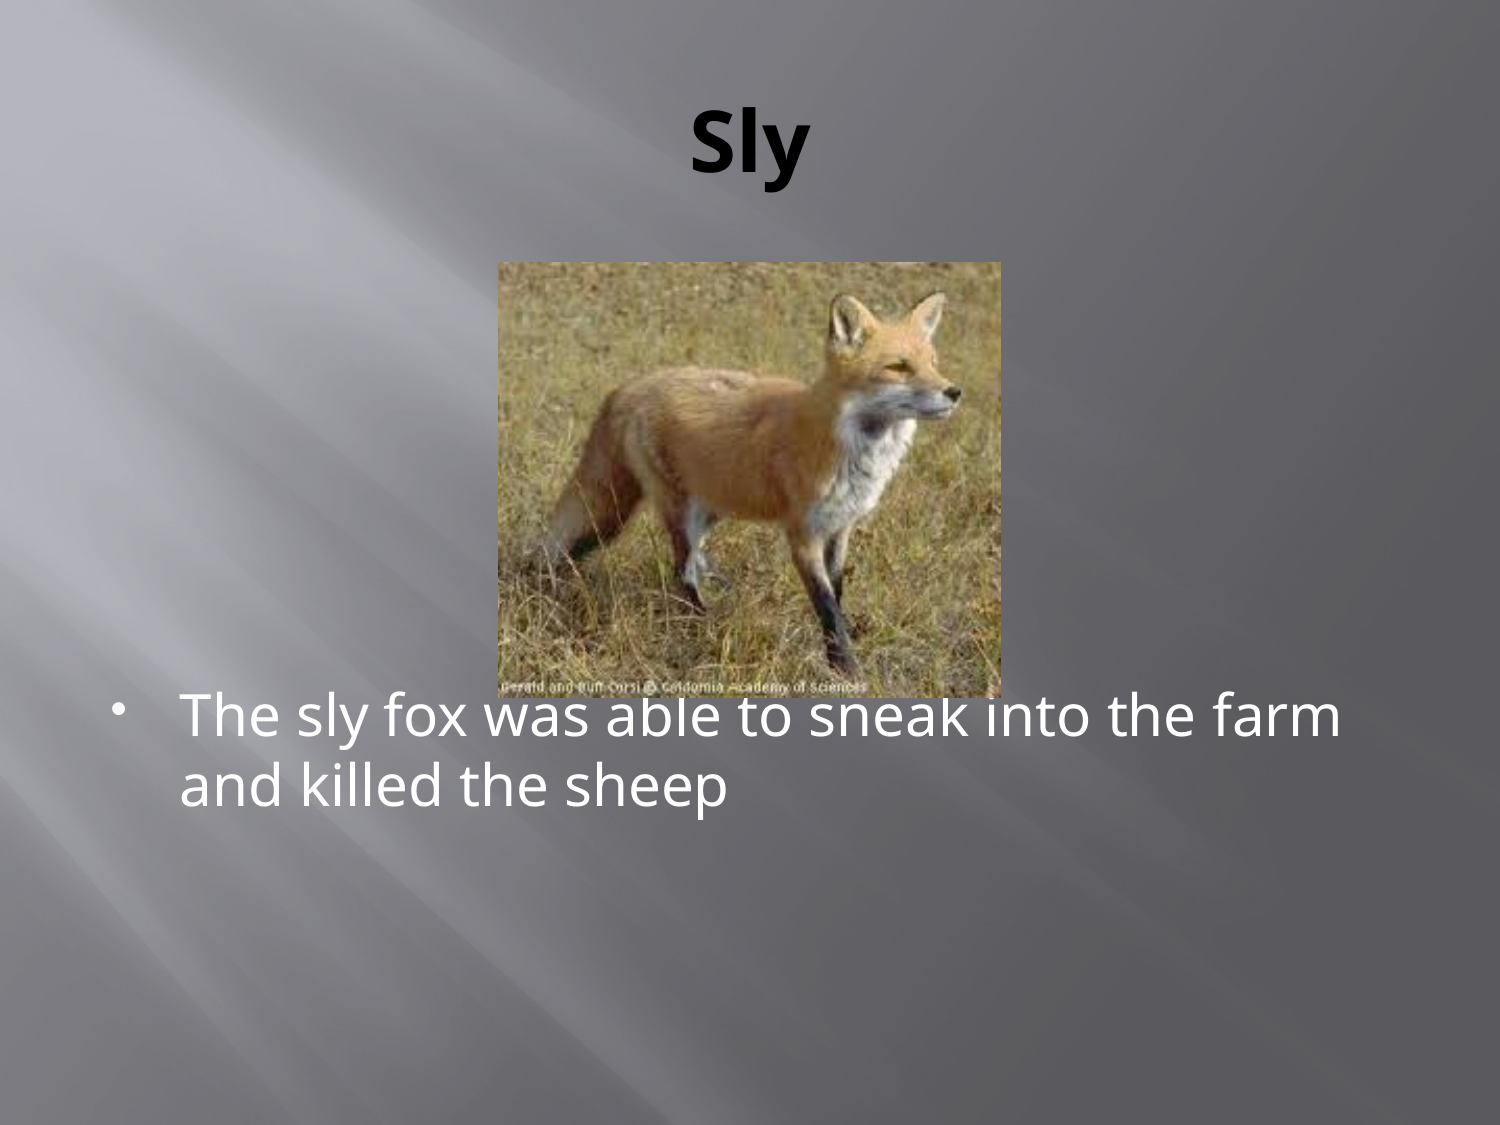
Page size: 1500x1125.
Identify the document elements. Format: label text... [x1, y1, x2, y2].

picture [498, 262, 1002, 699]
list The sly fox was able to sneak into the farm and killed the sheep [75, 262, 1425, 1035]
title Sly [75, 45, 1425, 233]
